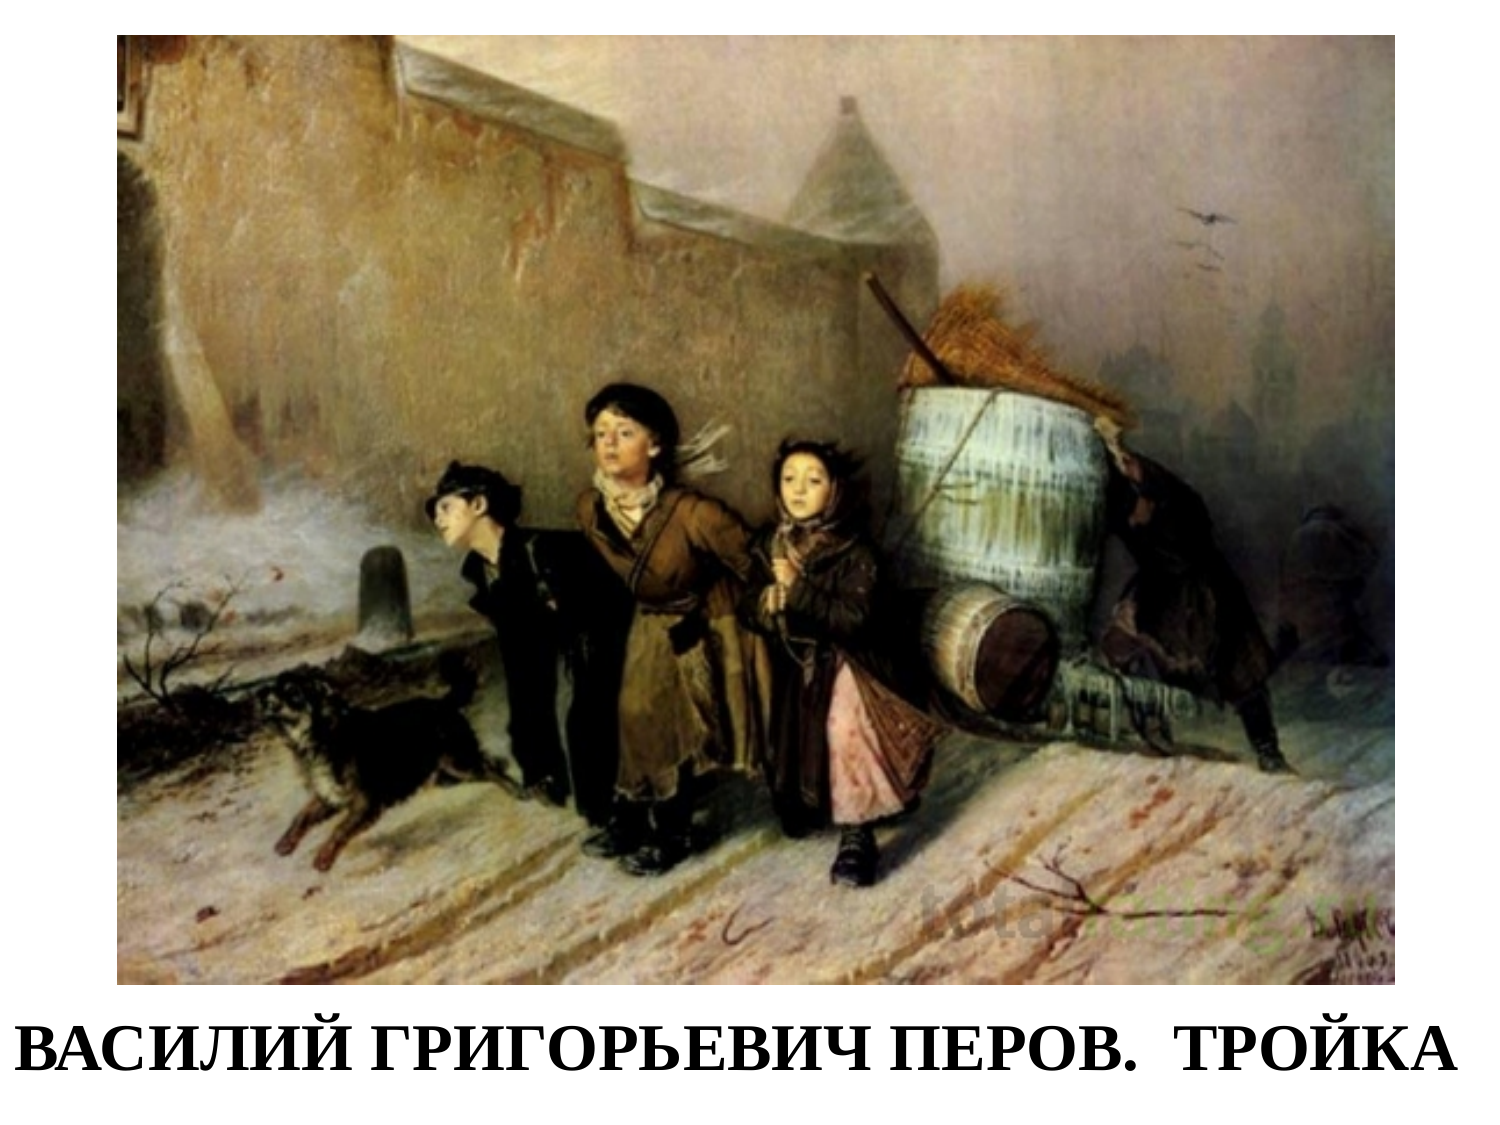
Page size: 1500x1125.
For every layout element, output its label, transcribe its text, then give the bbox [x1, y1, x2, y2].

picture [116, 34, 1395, 986]
text_box ВАСИЛИЙ ГРИГОРЬЕВИЧ ПЕРОВ. ТРОЙКА [0, 996, 1500, 1091]
